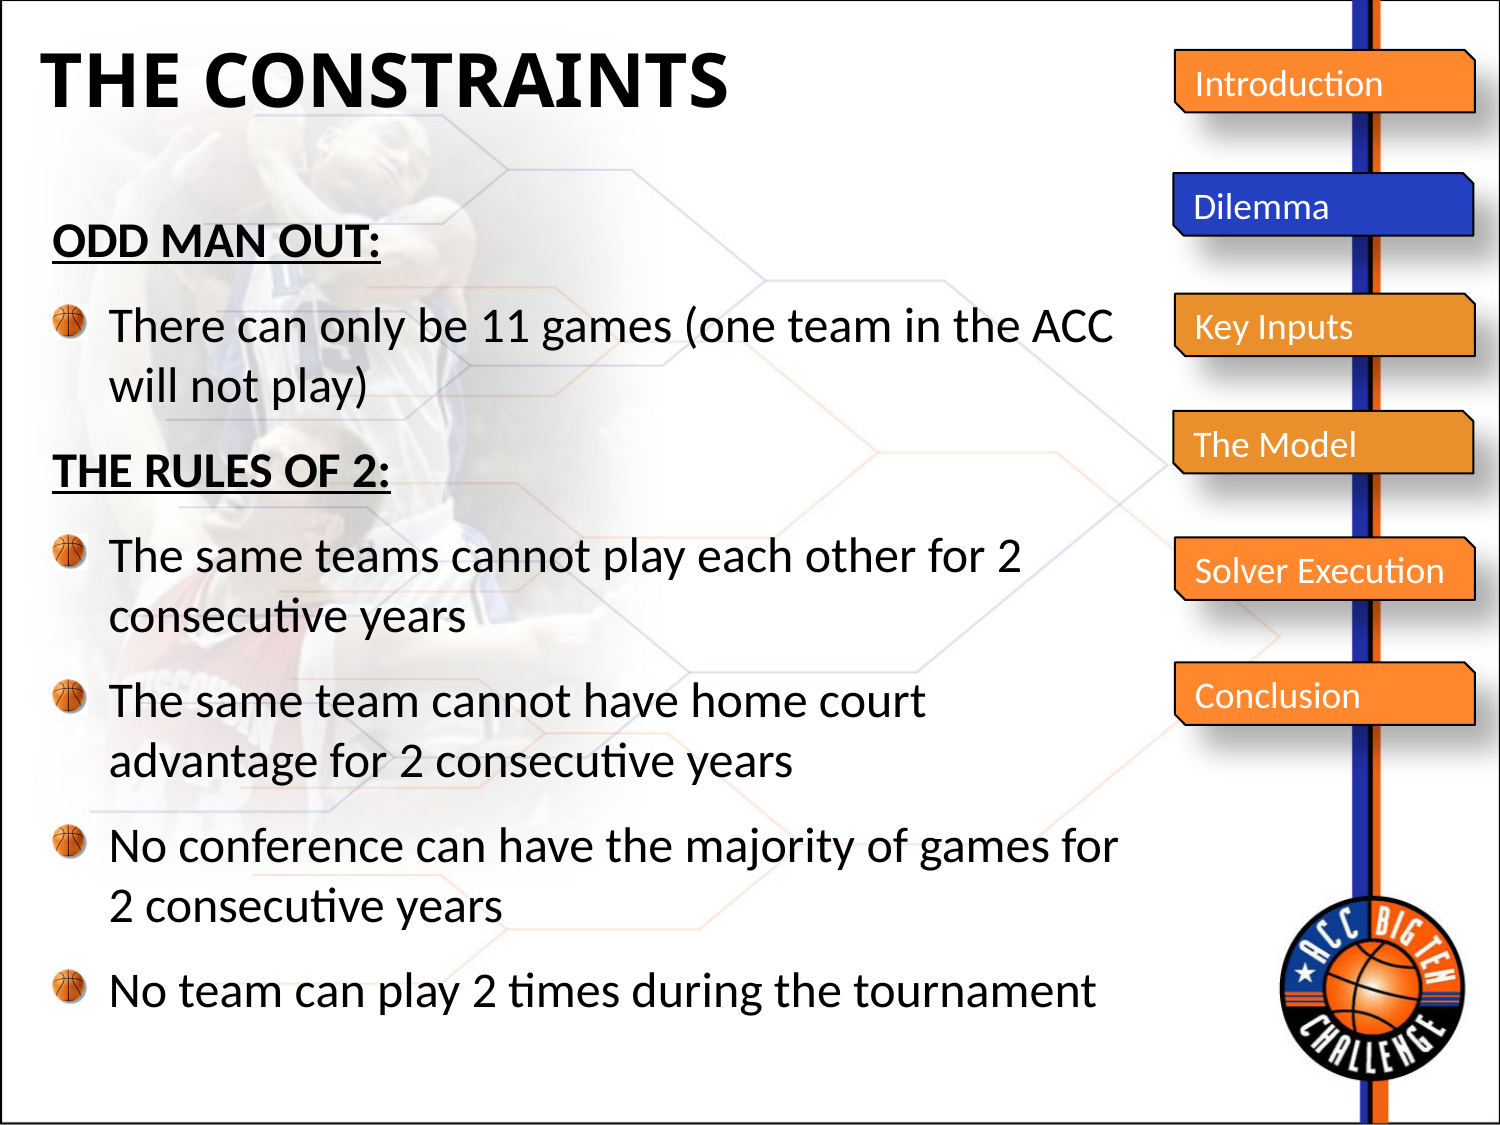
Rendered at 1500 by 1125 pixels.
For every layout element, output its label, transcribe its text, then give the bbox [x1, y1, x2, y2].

text_box Introduction [1172, 47, 1478, 115]
text_box ODD MAN OUT: There can only be 11 games (one team in the ACC will not play) THE RULES OF 2: The same teams cannot play each other for 2 consecutive years The same team cannot have home court advantage for 2 consecutive years No conference can have the majority of games for 2 consecutive years No team can play 2 times during the tournament [37, 199, 1150, 1025]
text_box Key Inputs [1172, 291, 1478, 359]
text_box The Model [1171, 408, 1476, 476]
picture [0, 0, 1500, 1125]
text_box Conclusion [1172, 660, 1478, 727]
text_box Dilemma [1171, 170, 1476, 238]
text_box Solver Execution [1172, 535, 1478, 603]
text_box THE CONSTRAINTS [24, 24, 1125, 130]
